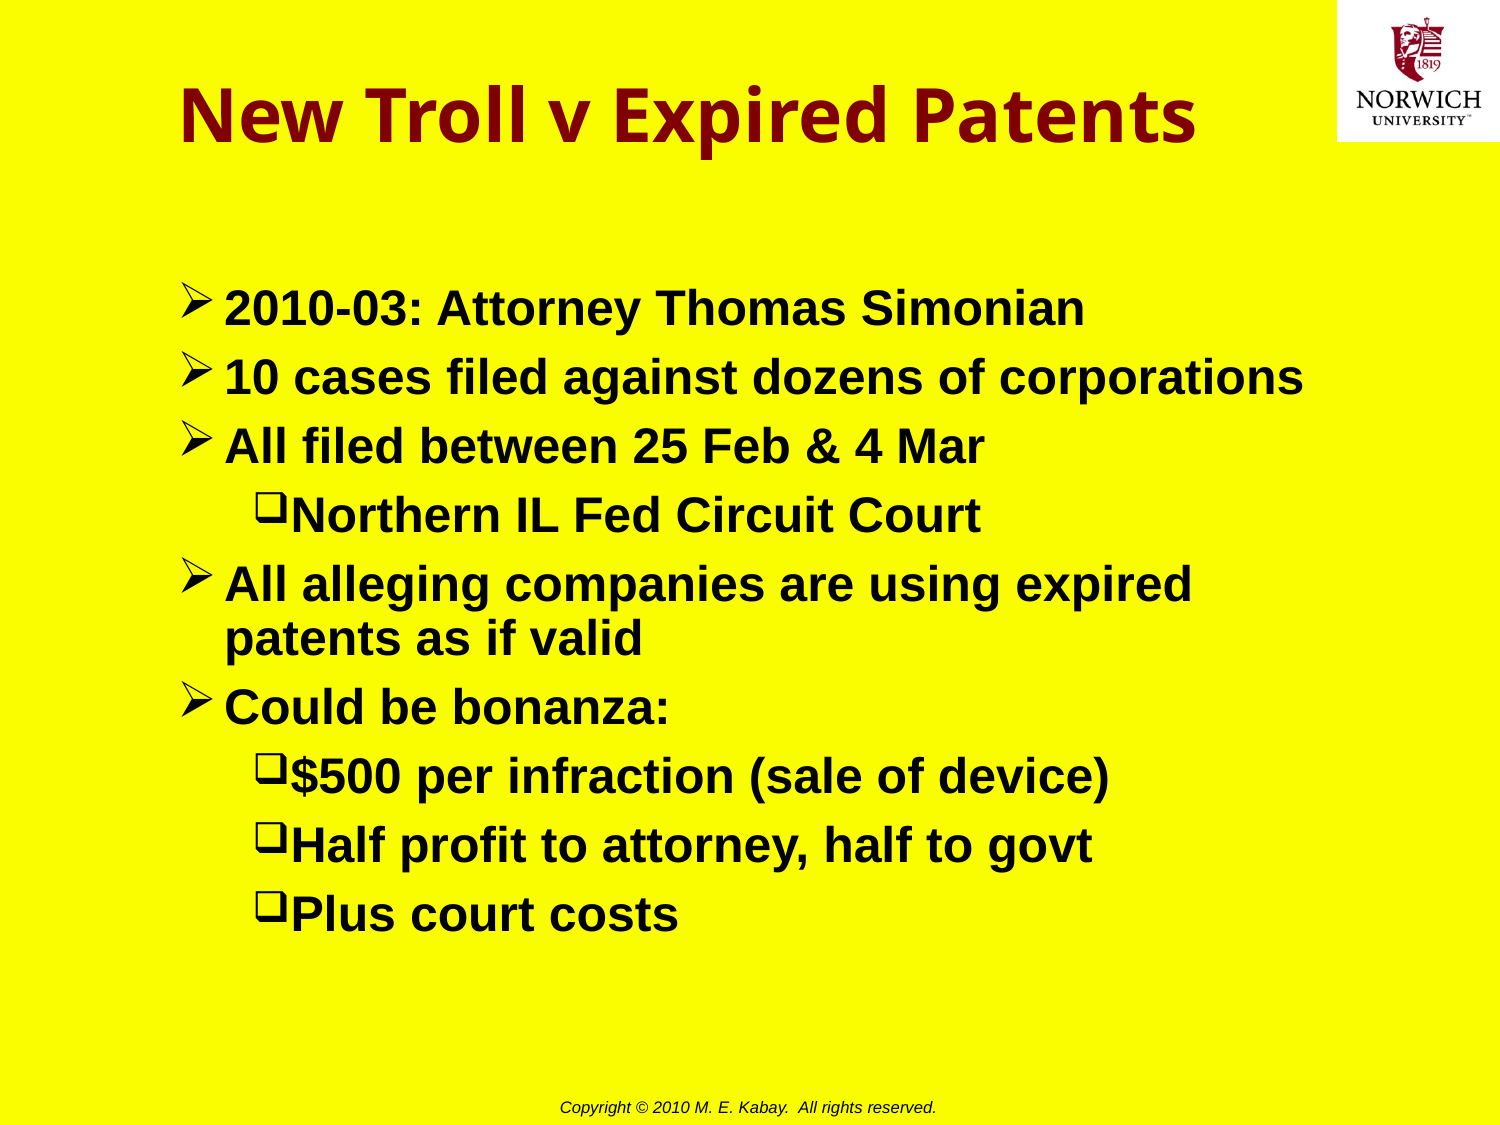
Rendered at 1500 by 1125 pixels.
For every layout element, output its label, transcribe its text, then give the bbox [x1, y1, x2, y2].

picture [1337, 0, 1500, 142]
title New Troll v Expired Patents [161, 24, 1339, 213]
list 2010-03: Attorney Thomas Simonian 10 cases filed against dozens of corporations All filed between 25 Feb & 4 Mar Northern IL Fed Circuit Court All alleging companies are using expired patents as if valid Could be bonanza: $500 per infraction (sale of device) Half profit to attorney, half to govt Plus court costs [161, 274, 1339, 1039]
